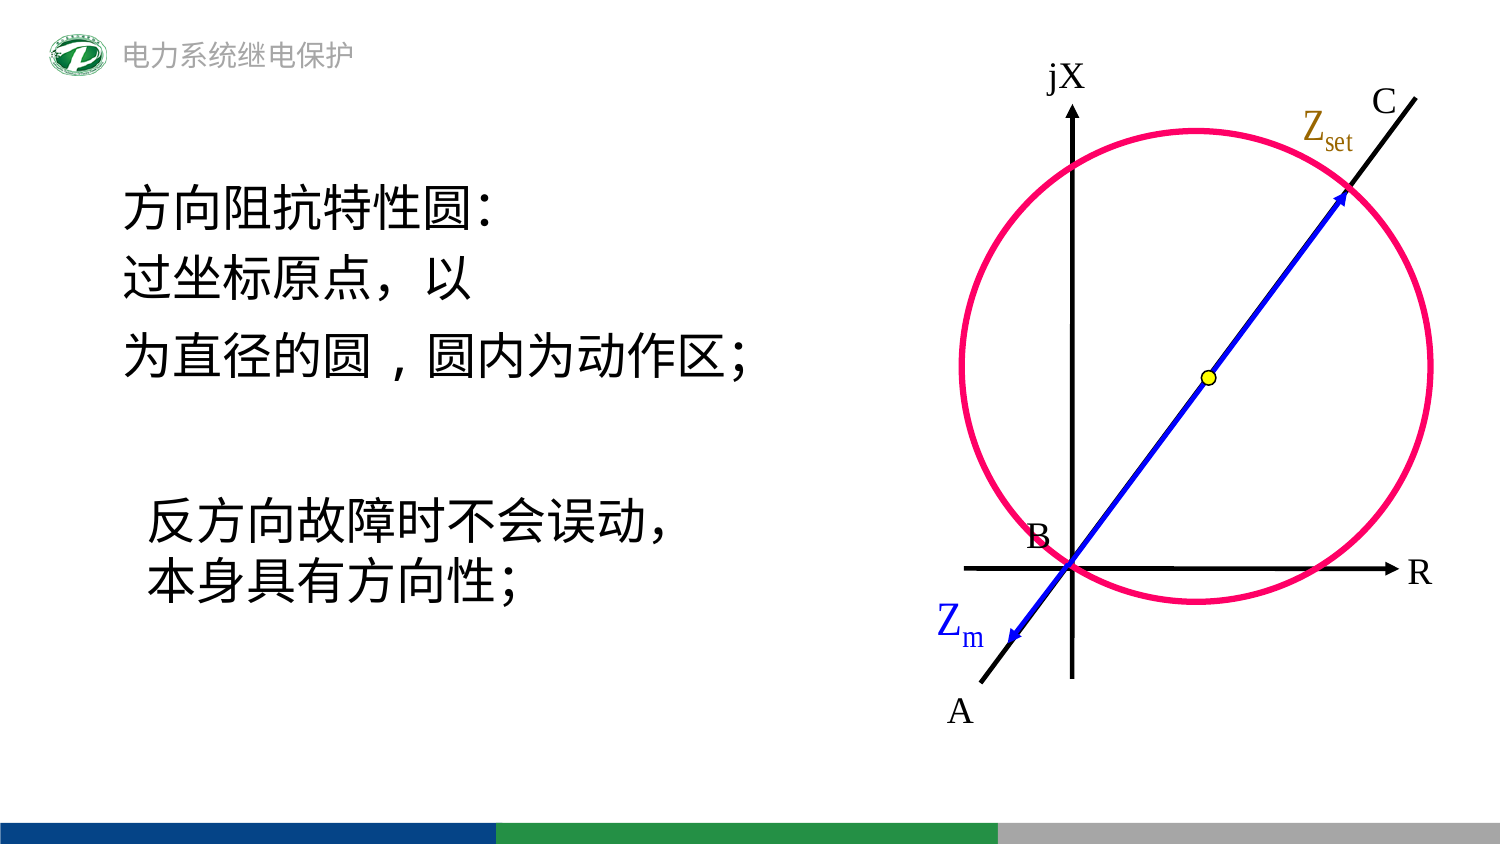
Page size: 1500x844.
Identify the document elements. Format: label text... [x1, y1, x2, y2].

picture [41, 19, 118, 91]
text_box [494, 821, 996, 844]
text_box 电力系统继电保护 [122, 29, 370, 80]
text_box 反方向故障时不会误动， 本身具有方向性； [131, 482, 882, 618]
text_box [0, 821, 494, 844]
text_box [926, 43, 1448, 740]
text_box 方向阻抗特性圆： 过坐标原点，以 为直径的圆,圆内为动作区； [107, 151, 858, 393]
text_box [996, 821, 1500, 844]
